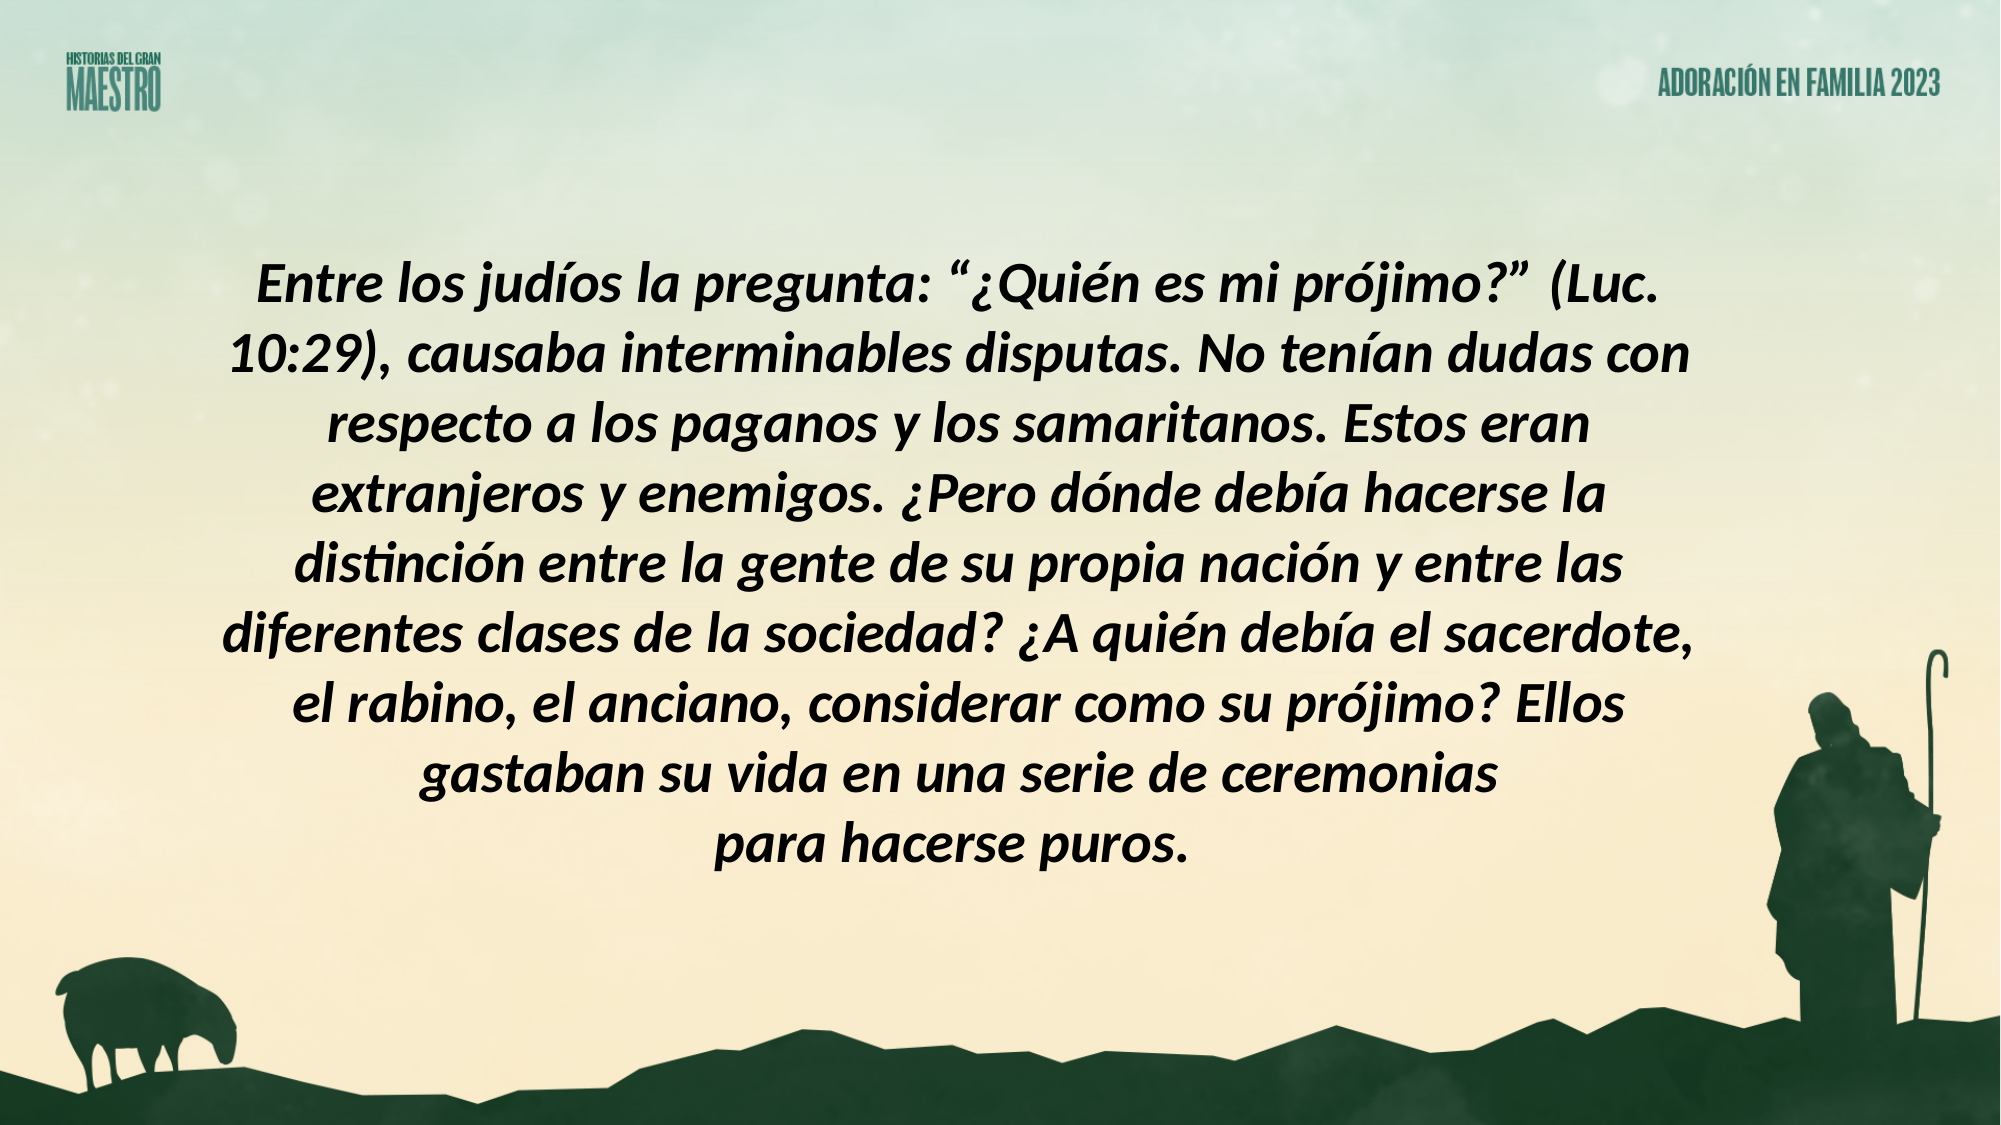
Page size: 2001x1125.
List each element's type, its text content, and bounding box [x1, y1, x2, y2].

picture [0, 0, 2001, 1125]
text_box Entre los judíos la pregunta: “¿Quién es mi prójimo?” (Luc. 10:29), causaba interminables disputas. No tenían dudas con respecto a los paganos y los samaritanos. Estos eran extranjeros y enemigos. ¿Pero dónde debía hacerse la distinción entre la gente de su propia nación y entre las diferentes clases de la sociedad? ¿A quién debía el sacerdote, el rabino, el anciano, considerar como su prójimo? Ellos gastaban su vida en una serie de ceremonias para hacerse puros. [187, 236, 1731, 882]
